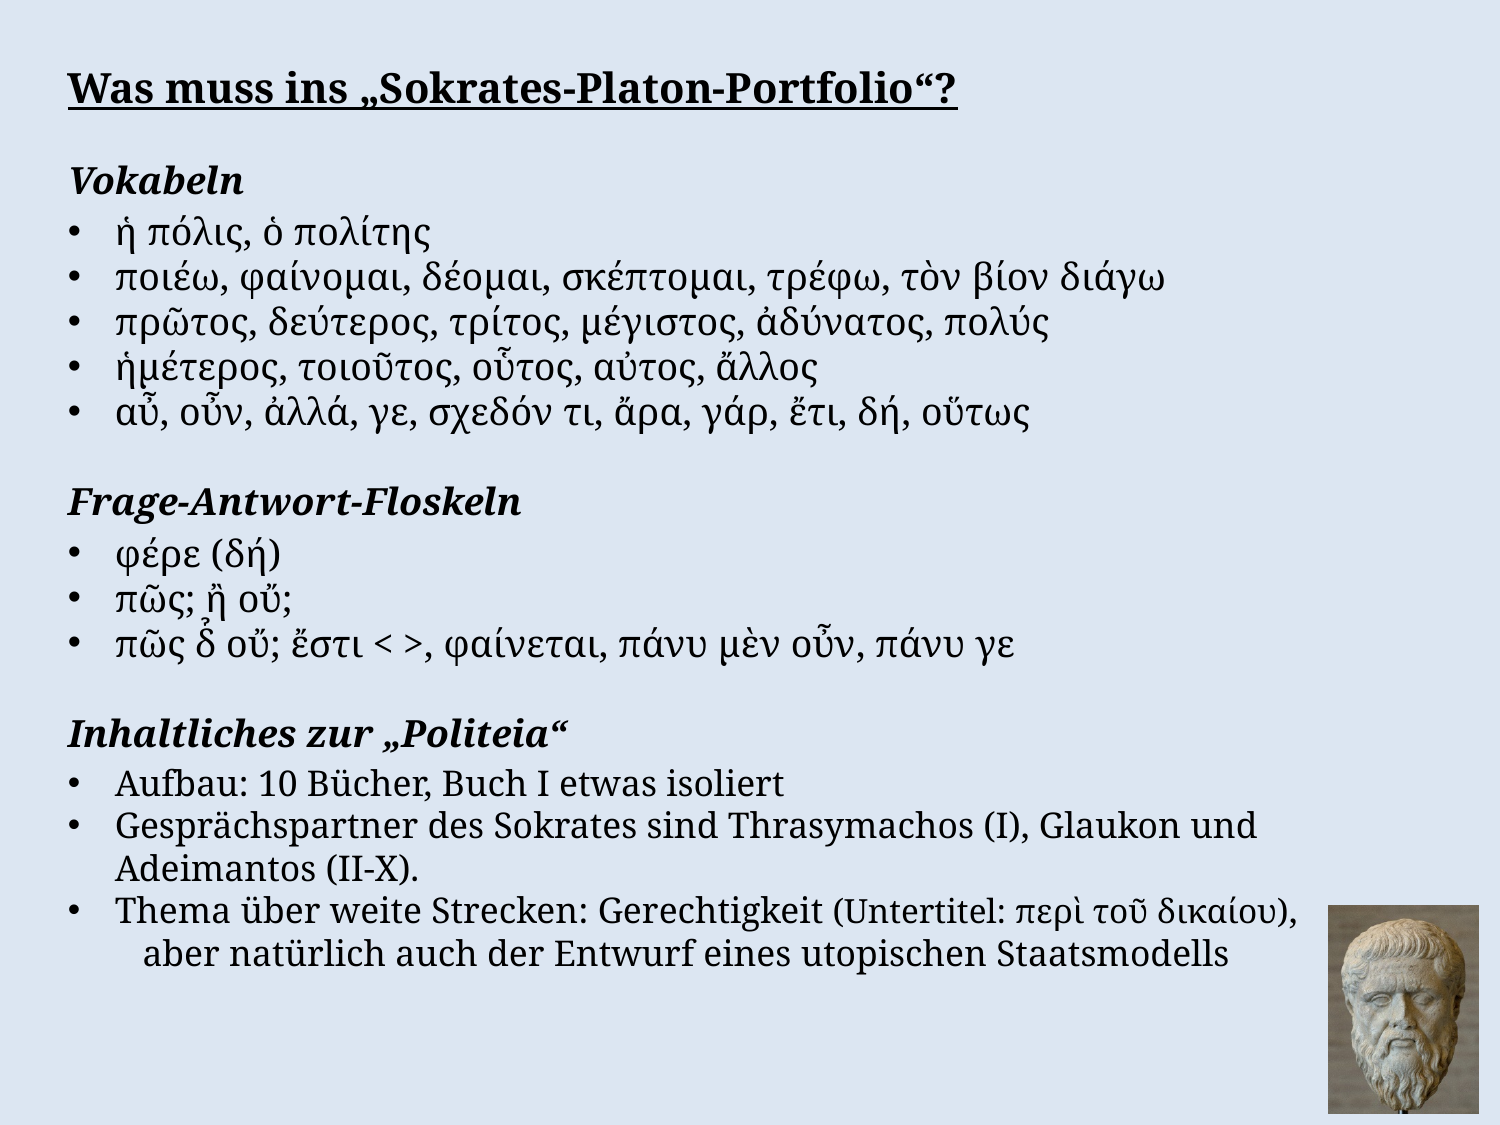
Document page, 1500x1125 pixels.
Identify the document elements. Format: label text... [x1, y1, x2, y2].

picture [1328, 904, 1479, 1114]
text_box Was muss ins „Sokrates-Platon-Portfolio“? Vokabeln ἡ πόλις, ὁ πολίτης ποιέω, φαίνομαι, δέομαι, σκέπτομαι, τρέφω, τὸν βίον διάγω πρῶτος, δεύτερος, τρίτος, μέγιστος, ἀδύνατος, πολύς ἡμέτερος, τοιοῦτος, οὗτος, αὐτος, ἄλλος αὖ, οὖν, ἀλλά, γε, σχεδόν τι, ἄρα, γάρ, ἔτι, δή, οὕτως Frage-Antwort-Floskeln φέρε (δή) πῶς; ἢ οὔ; πῶς δ̉ οὔ; ἔστι < >, φαίνεται, πάνυ μὲν οὖν, πάνυ γε Inhaltliches zur „Politeia“ Aufbau: 10 Bücher, Buch I etwas isoliert Gesprächspartner des Sokrates sind Thrasymachos (I), Glaukon und Adeimantos (II-X). Thema über weite Strecken: Gerechtigkeit (Untertitel: περὶ τοῦ δικαίου), aber natürlich auch der Entwurf eines utopischen Staatsmodells [53, 54, 1459, 1026]
